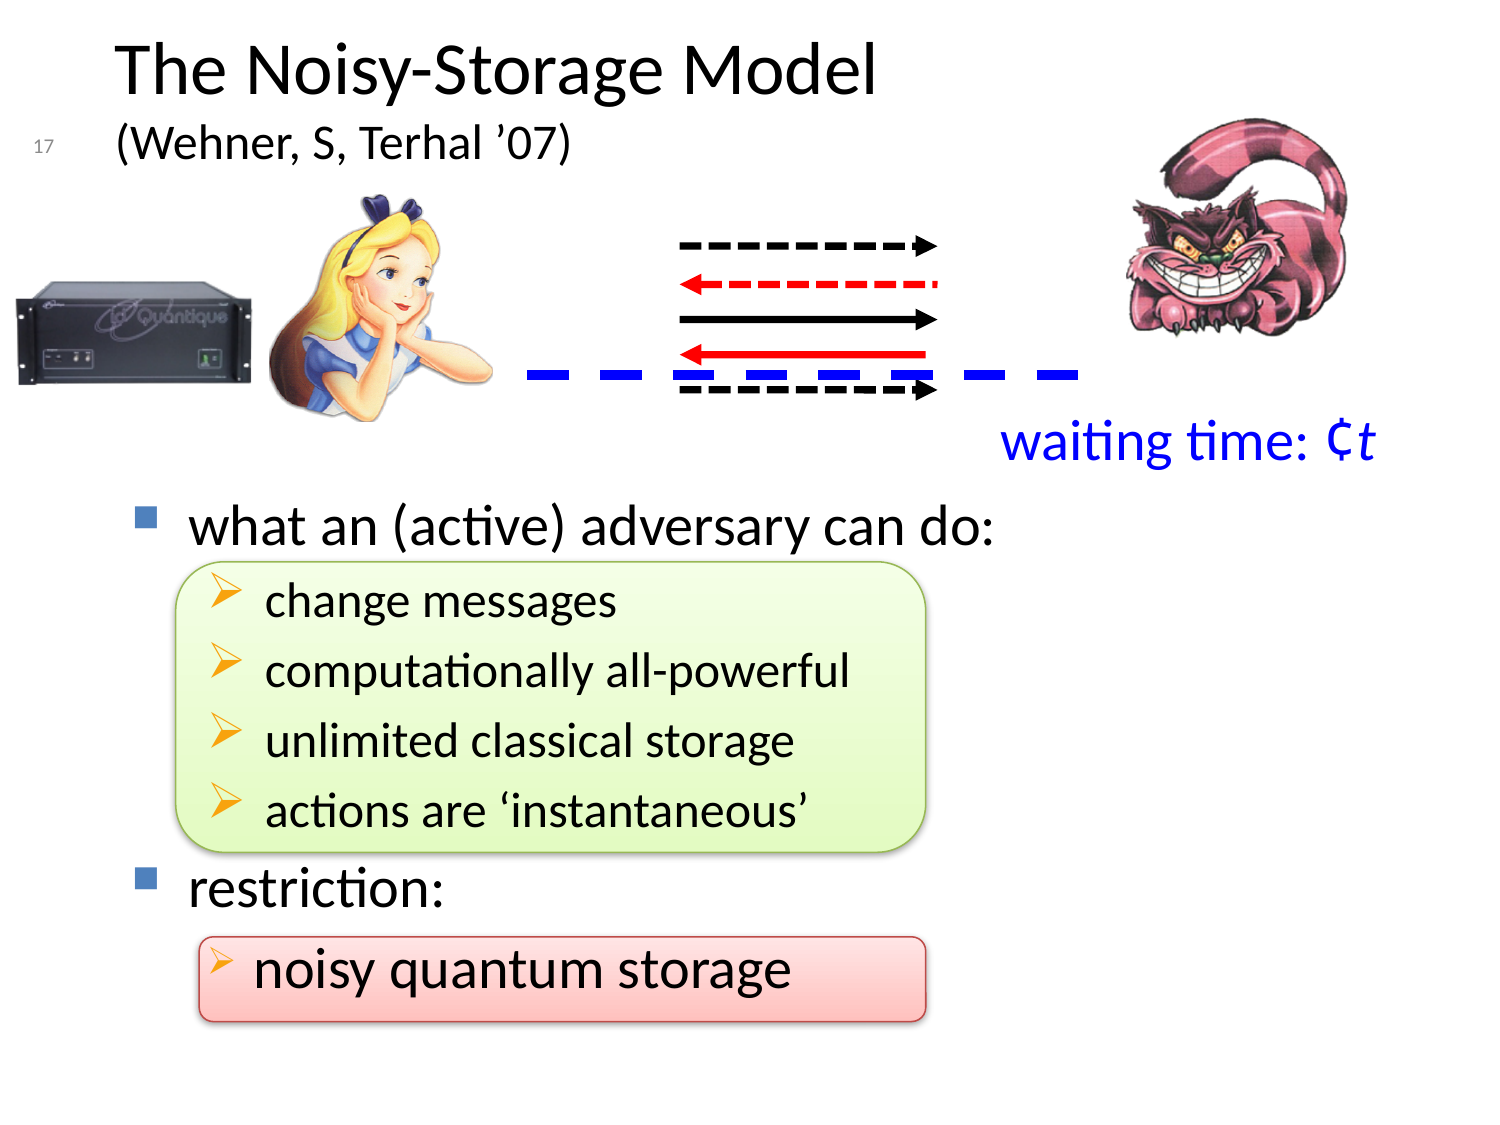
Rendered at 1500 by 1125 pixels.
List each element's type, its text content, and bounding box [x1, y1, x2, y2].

list what an (active) adversary can do: change messages computationally all-powerful unlimited classical storage actions are ‘instantaneous’ restriction: noisy quantum storage [117, 479, 1102, 1055]
picture [1124, 116, 1348, 339]
text_box waiting time: ¢t [934, 394, 1442, 480]
text_box [921, 384, 938, 397]
text_box [679, 313, 938, 326]
title The Noisy-Storage Model (Wehner, S, Terhal ’07) [100, 11, 1343, 164]
text_box [921, 239, 938, 253]
picture [269, 194, 493, 423]
text_box [679, 278, 696, 291]
picture [9, 266, 260, 394]
text_box [679, 348, 926, 361]
